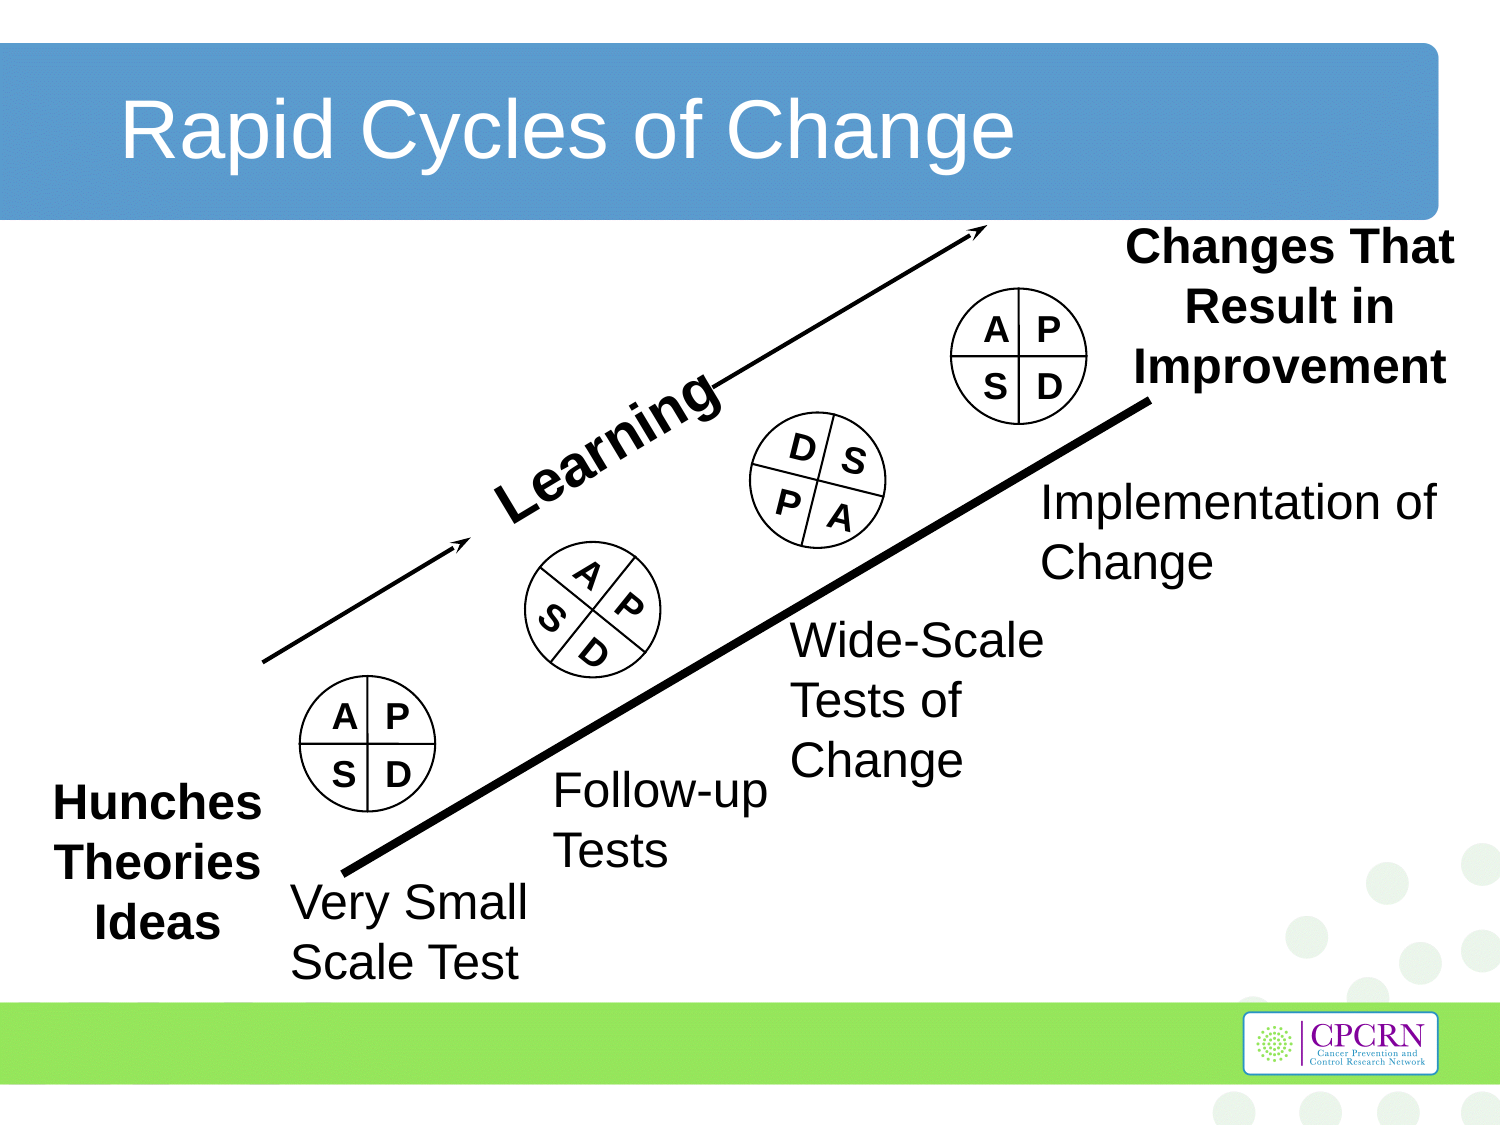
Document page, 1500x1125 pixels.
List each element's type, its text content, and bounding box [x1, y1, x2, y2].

text_box Follow-up Tests [537, 749, 800, 885]
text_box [298, 674, 437, 812]
text_box [449, 537, 471, 554]
text_box Hunches Theories Ideas [24, 762, 291, 958]
text_box Changes That Result in Improvement [1090, 205, 1491, 401]
picture [0, 0, 1500, 1125]
title Rapid Cycles of Change [104, 31, 1500, 219]
text_box Wide-Scale Tests of Change [774, 599, 1163, 795]
text_box Learning [464, 325, 762, 551]
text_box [524, 537, 661, 682]
text_box [966, 224, 988, 241]
text_box Very Small Scale Test [274, 862, 575, 998]
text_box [949, 287, 1088, 425]
text_box Implementation of Change [1025, 462, 1466, 598]
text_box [749, 412, 886, 549]
